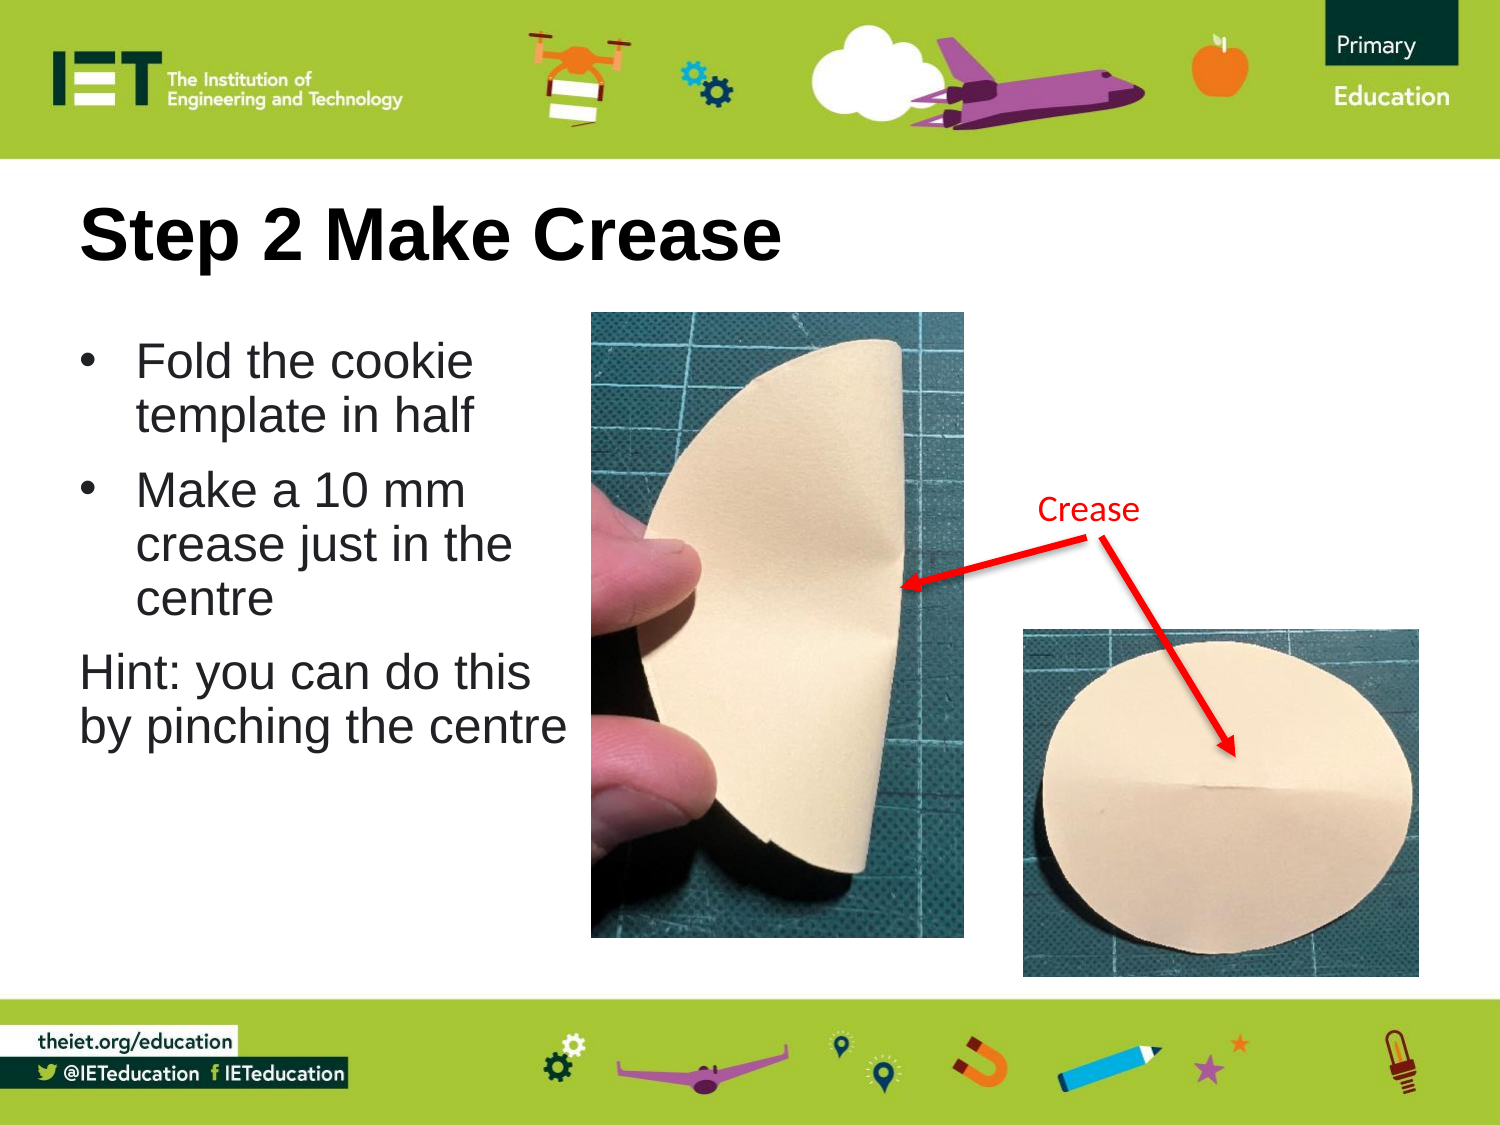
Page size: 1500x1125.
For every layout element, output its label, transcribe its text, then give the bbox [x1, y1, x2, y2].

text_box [899, 537, 1087, 588]
text_box Crease [1095, 476, 1180, 537]
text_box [1101, 537, 1236, 758]
text_box Fold the cookie template in half Make a 10 mm crease just in the centre Hint: you can do this by pinching the centre [64, 327, 591, 762]
text_box Step 2 Make Crease [64, 177, 1419, 283]
text_box [0, 171, 1484, 306]
picture [0, 0, 1500, 1125]
